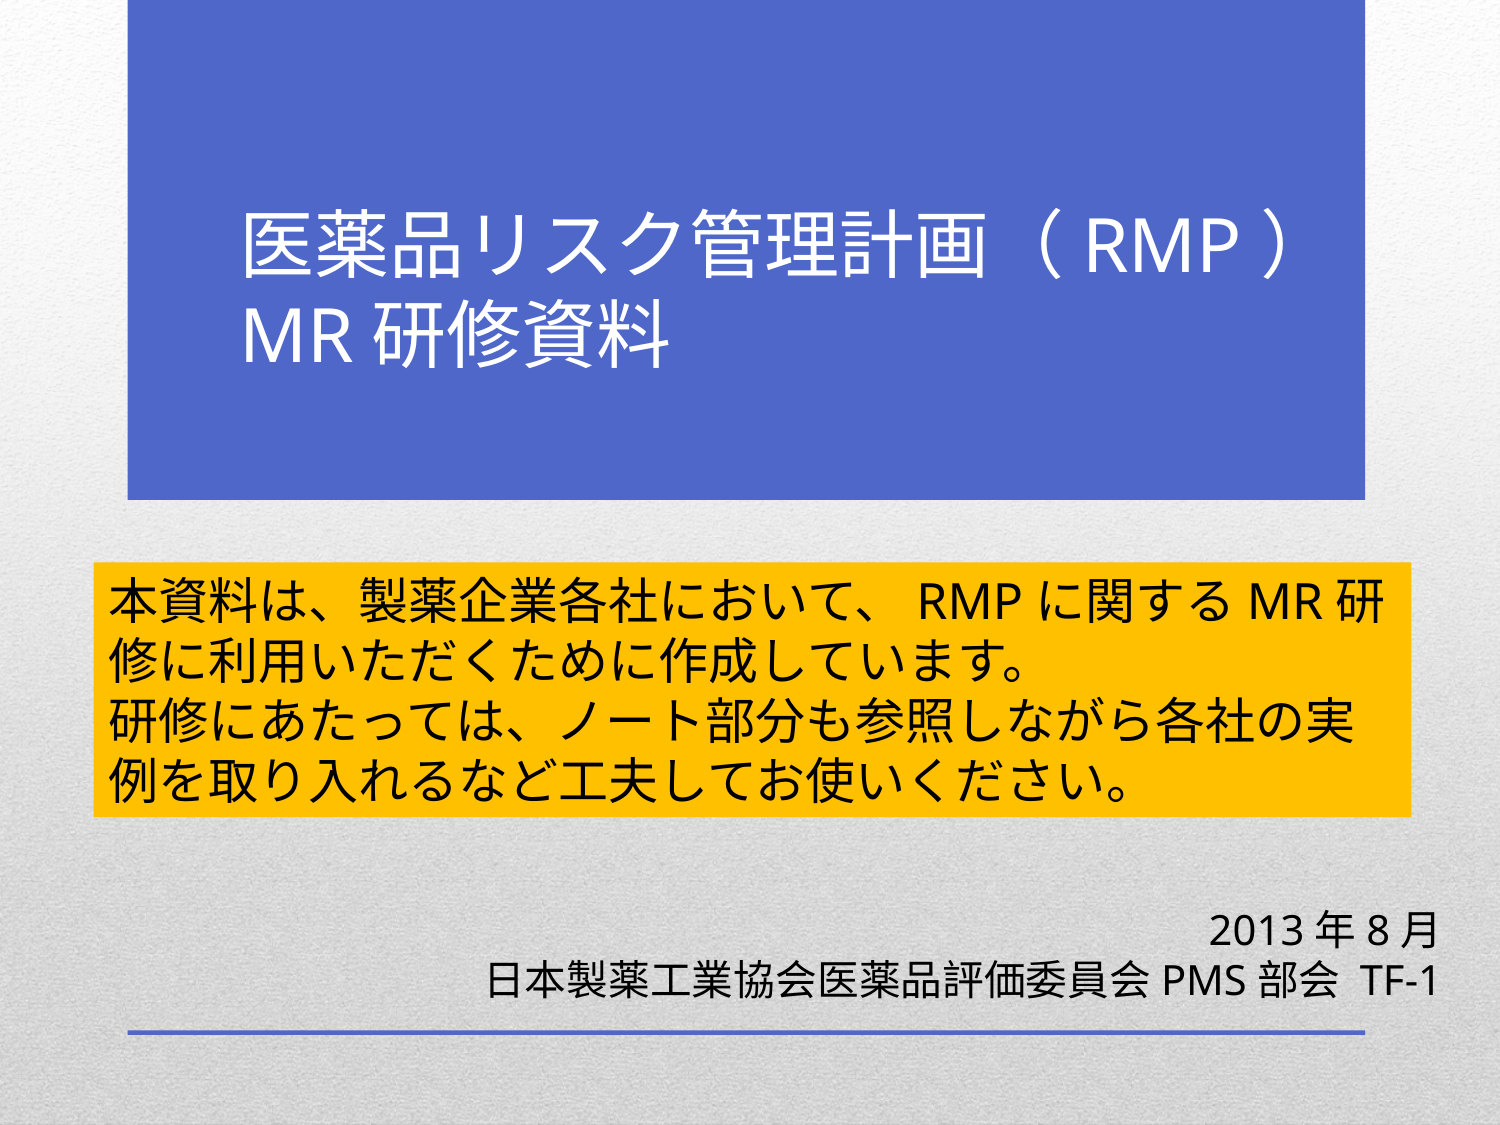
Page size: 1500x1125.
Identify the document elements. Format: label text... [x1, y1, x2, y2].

title 医薬品リスク管理計画（RMP） MR研修資料 [224, 172, 1412, 386]
text_box 2013年8月 日本製薬工業協会医薬品評価委員会PMS部会 TF-1 [383, 946, 1457, 1012]
text_box 本資料は、製薬企業各社において、RMPに関するMR研修に利用いただくために作成しています。 研修にあたっては、ノート部分も参照しながら各社の実例を取り入れるなど工夫してお使いください。 [93, 562, 1412, 818]
